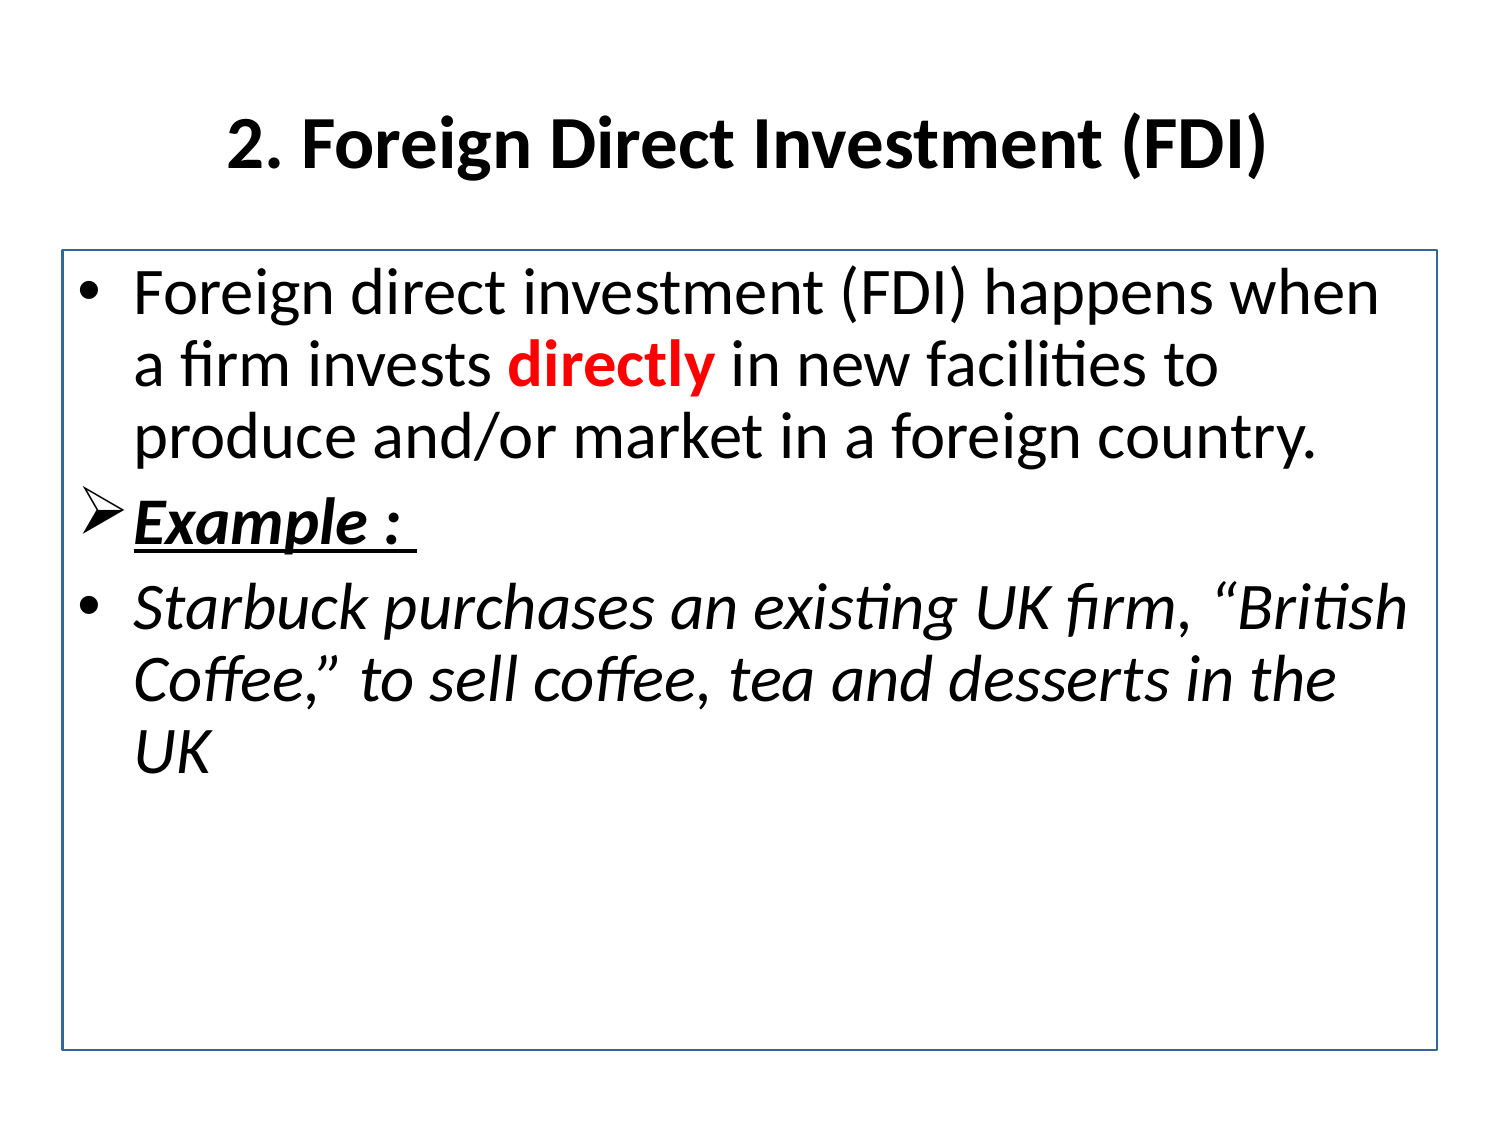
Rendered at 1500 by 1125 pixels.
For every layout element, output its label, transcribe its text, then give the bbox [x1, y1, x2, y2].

list Foreign direct investment (FDI) happens when a firm invests directly in new facilities to produce and/or market in a foreign country. Example : Starbuck purchases an existing UK firm, “British Coffee,” to sell coffee, tea and desserts in the UK [62, 249, 1438, 1050]
title 2. Foreign Direct Investment (FDI) [75, 45, 1438, 233]
